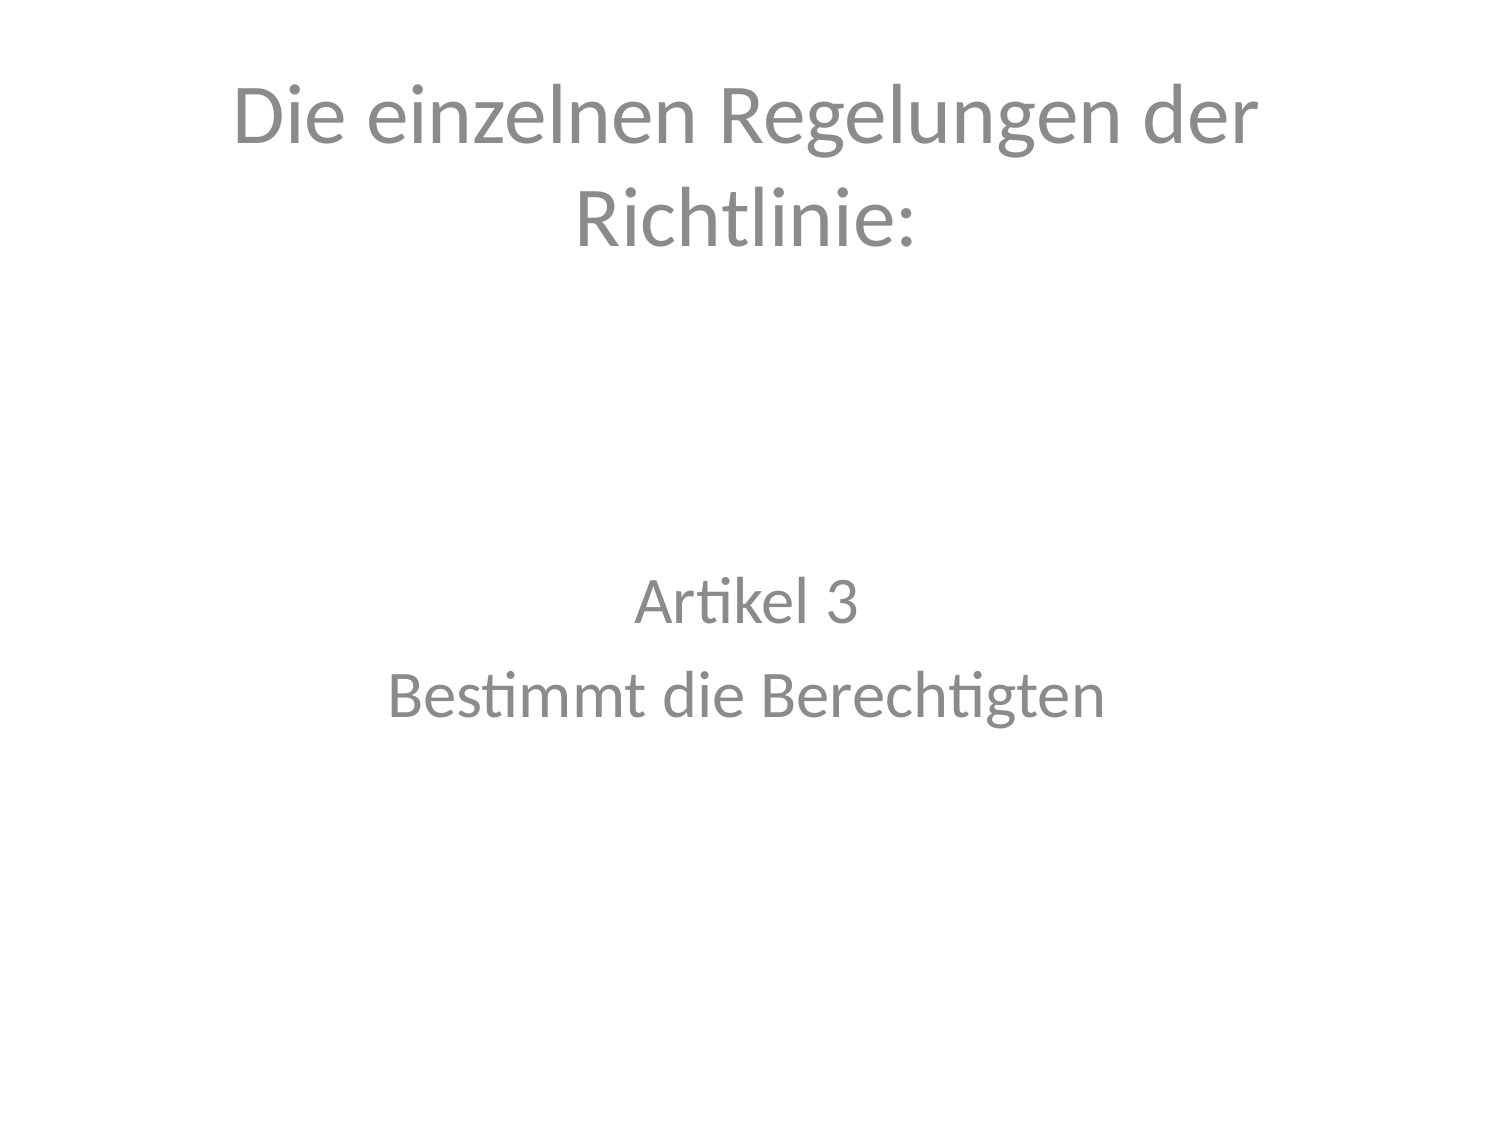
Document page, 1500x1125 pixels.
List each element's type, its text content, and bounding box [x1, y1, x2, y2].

subtitle Die einzelnen Regelungen der Richtlinie: Artikel 3 Bestimmt die Berechtigten [48, 50, 1446, 1063]
